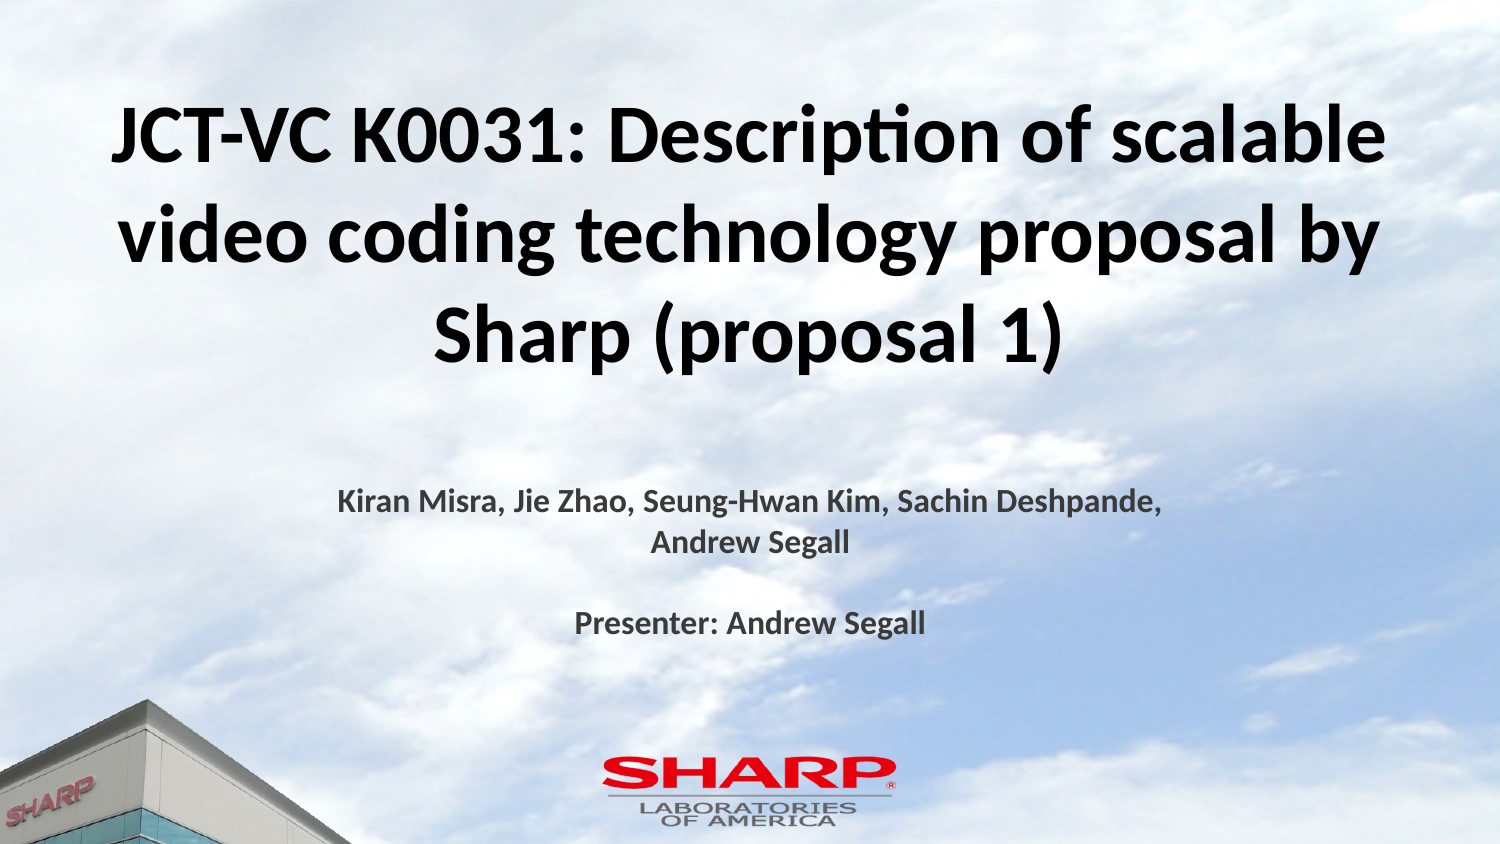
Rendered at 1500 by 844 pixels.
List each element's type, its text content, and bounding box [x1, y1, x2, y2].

subtitle Kiran Misra, Jie Zhao, Seung-Hwan Kim, Sachin Deshpande, Andrew Segall Presenter: Andrew Segall [312, 471, 1189, 649]
picture [0, 0, 1500, 844]
title JCT-VC K0031: Description of scalable video coding technology proposal by Sharp (proposal 1) [72, 138, 1428, 320]
